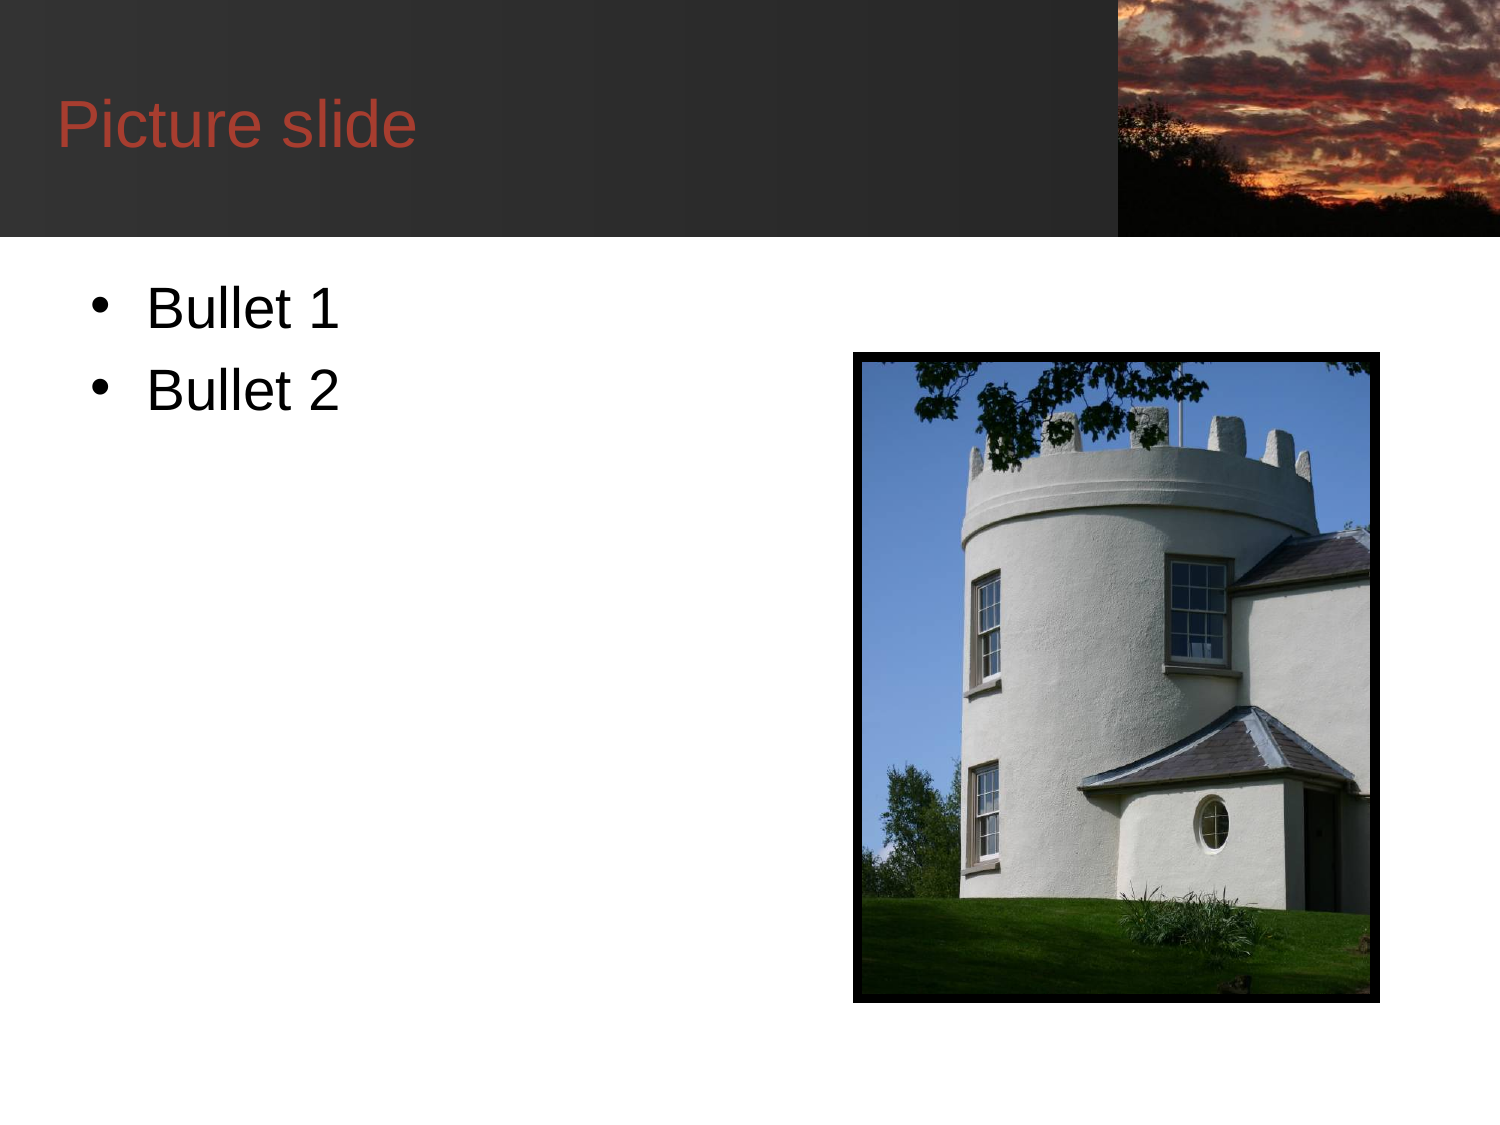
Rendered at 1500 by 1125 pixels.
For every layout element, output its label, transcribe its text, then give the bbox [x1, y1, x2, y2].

picture [1118, 0, 1500, 237]
picture [861, 361, 1371, 994]
list Bullet 1 Bullet 2 [75, 262, 736, 1005]
title Picture slide [41, 45, 1164, 197]
